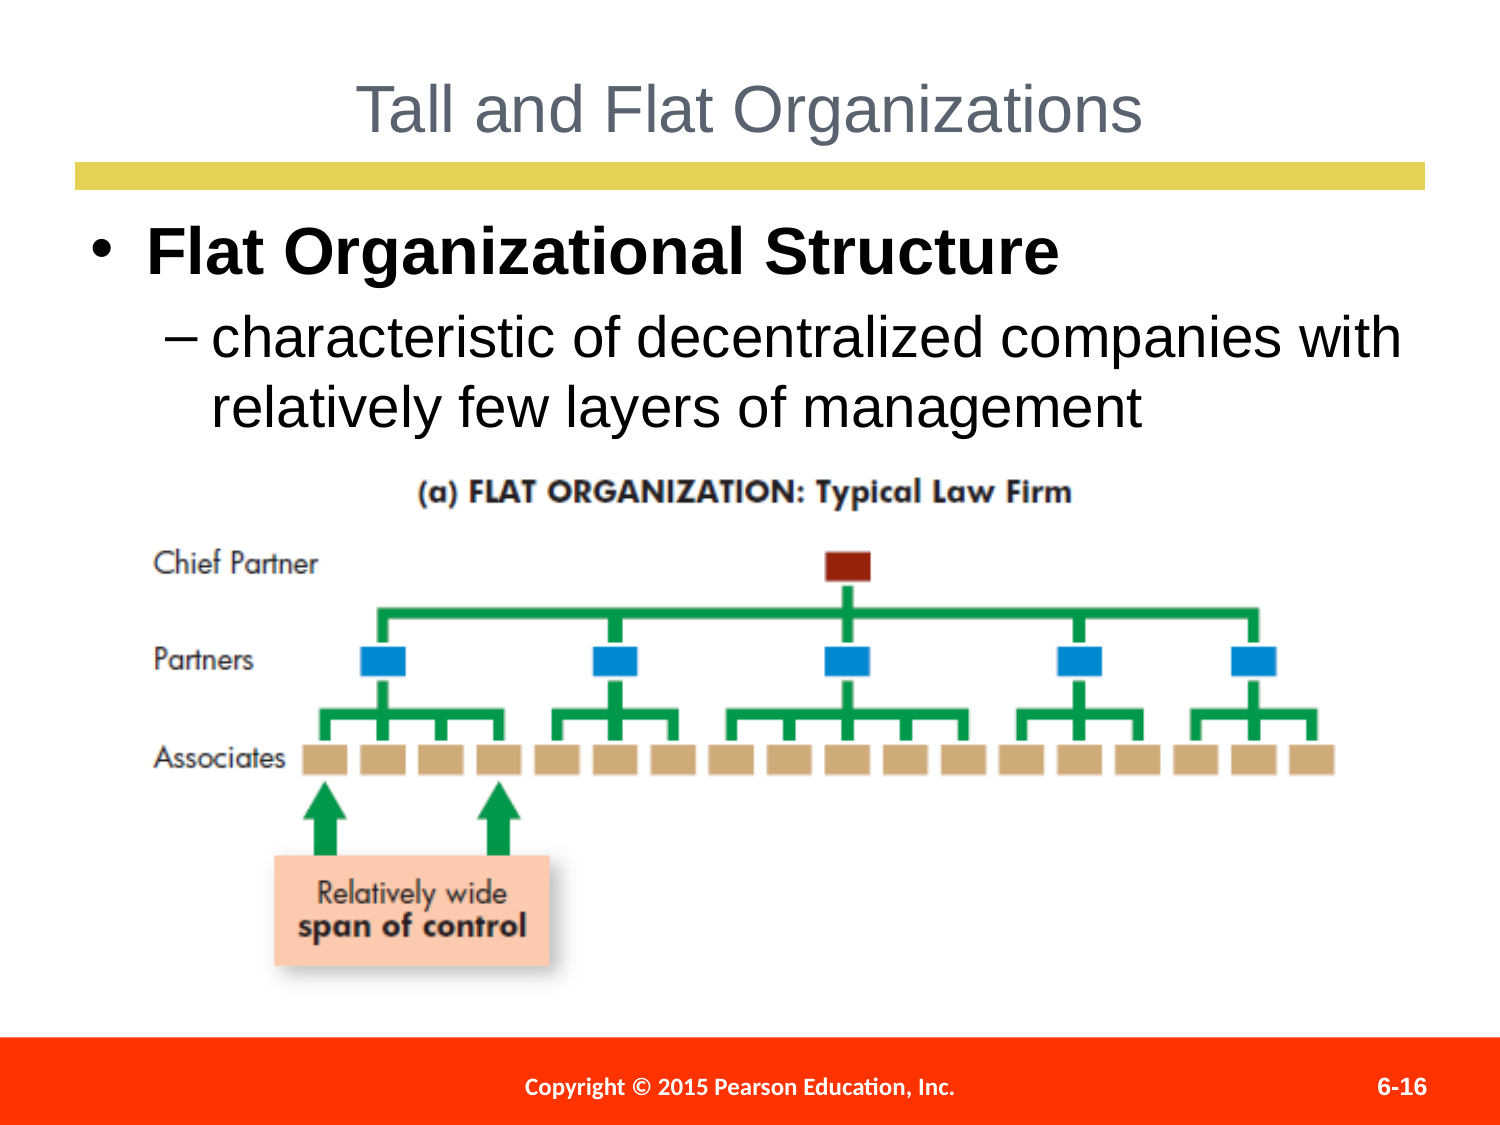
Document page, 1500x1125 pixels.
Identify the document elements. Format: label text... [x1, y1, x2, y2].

title Tall and Flat Organizations [74, 12, 1426, 199]
list Flat Organizational Structure characteristic of decentralized companies with relatively few layers of management [74, 199, 1426, 1006]
picture [106, 474, 1409, 1026]
